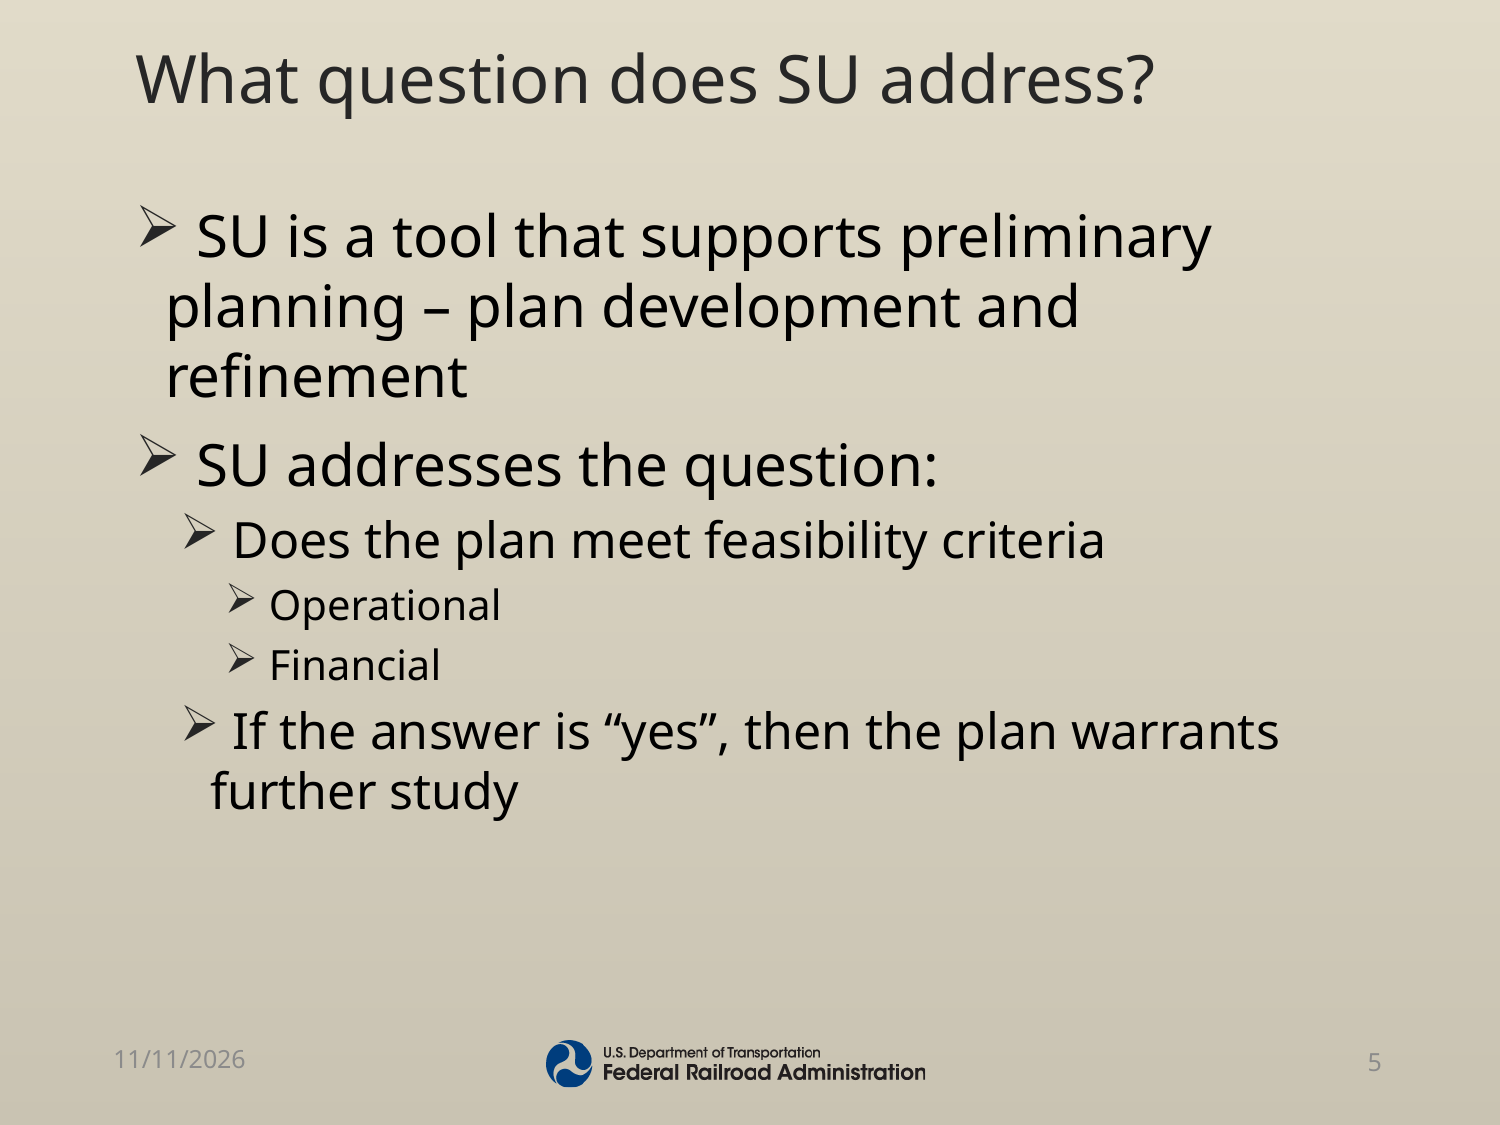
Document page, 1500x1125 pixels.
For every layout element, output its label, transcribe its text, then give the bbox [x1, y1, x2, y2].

slide_number 5 [1059, 1033, 1397, 1094]
title What question does SU address? [120, 20, 1380, 145]
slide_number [98, 1030, 436, 1091]
list SU is a tool that supports preliminary planning – plan development and refinement SU addresses the question: Does the plan meet feasibility criteria Operational Financial If the answer is “yes”, then the plan warrants further study [120, 191, 1380, 1010]
picture [526, 1035, 926, 1088]
